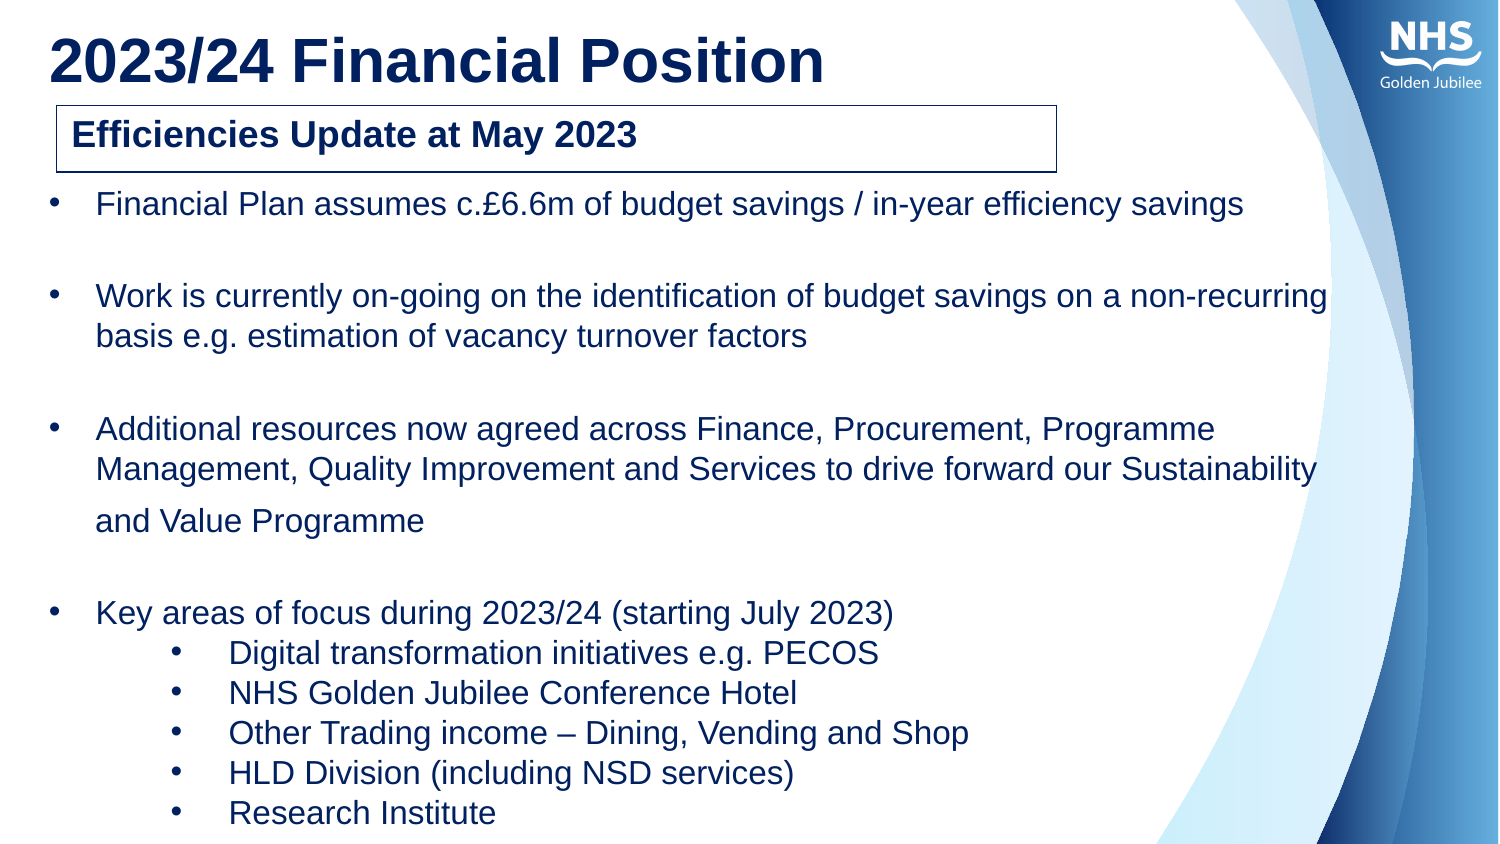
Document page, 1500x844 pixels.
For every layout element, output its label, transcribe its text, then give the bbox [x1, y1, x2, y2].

picture [1380, 21, 1482, 92]
table_header Efficiencies Update at May 2023 [57, 106, 1056, 171]
title 2023/24 Financial Position [49, 23, 1064, 95]
text_box Financial Plan assumes c.£6.6m of budget savings / in-year efficiency savings Work is currently on-going on the identification of budget savings on a non-recurring basis e.g. estimation of vacancy turnover factors Additional resources now agreed across Finance, Procurement, Programme Management, Quality Improvement and Services to drive forward our Sustainability and Value Programme Key areas of focus during 2023/24 (starting July 2023) Digital transformation initiatives e.g. PECOS NHS Golden Jubilee Conference Hotel Other Trading income – Dining, Vending and Shop HLD Division (including NSD services) Research Institute [48, 182, 1408, 844]
